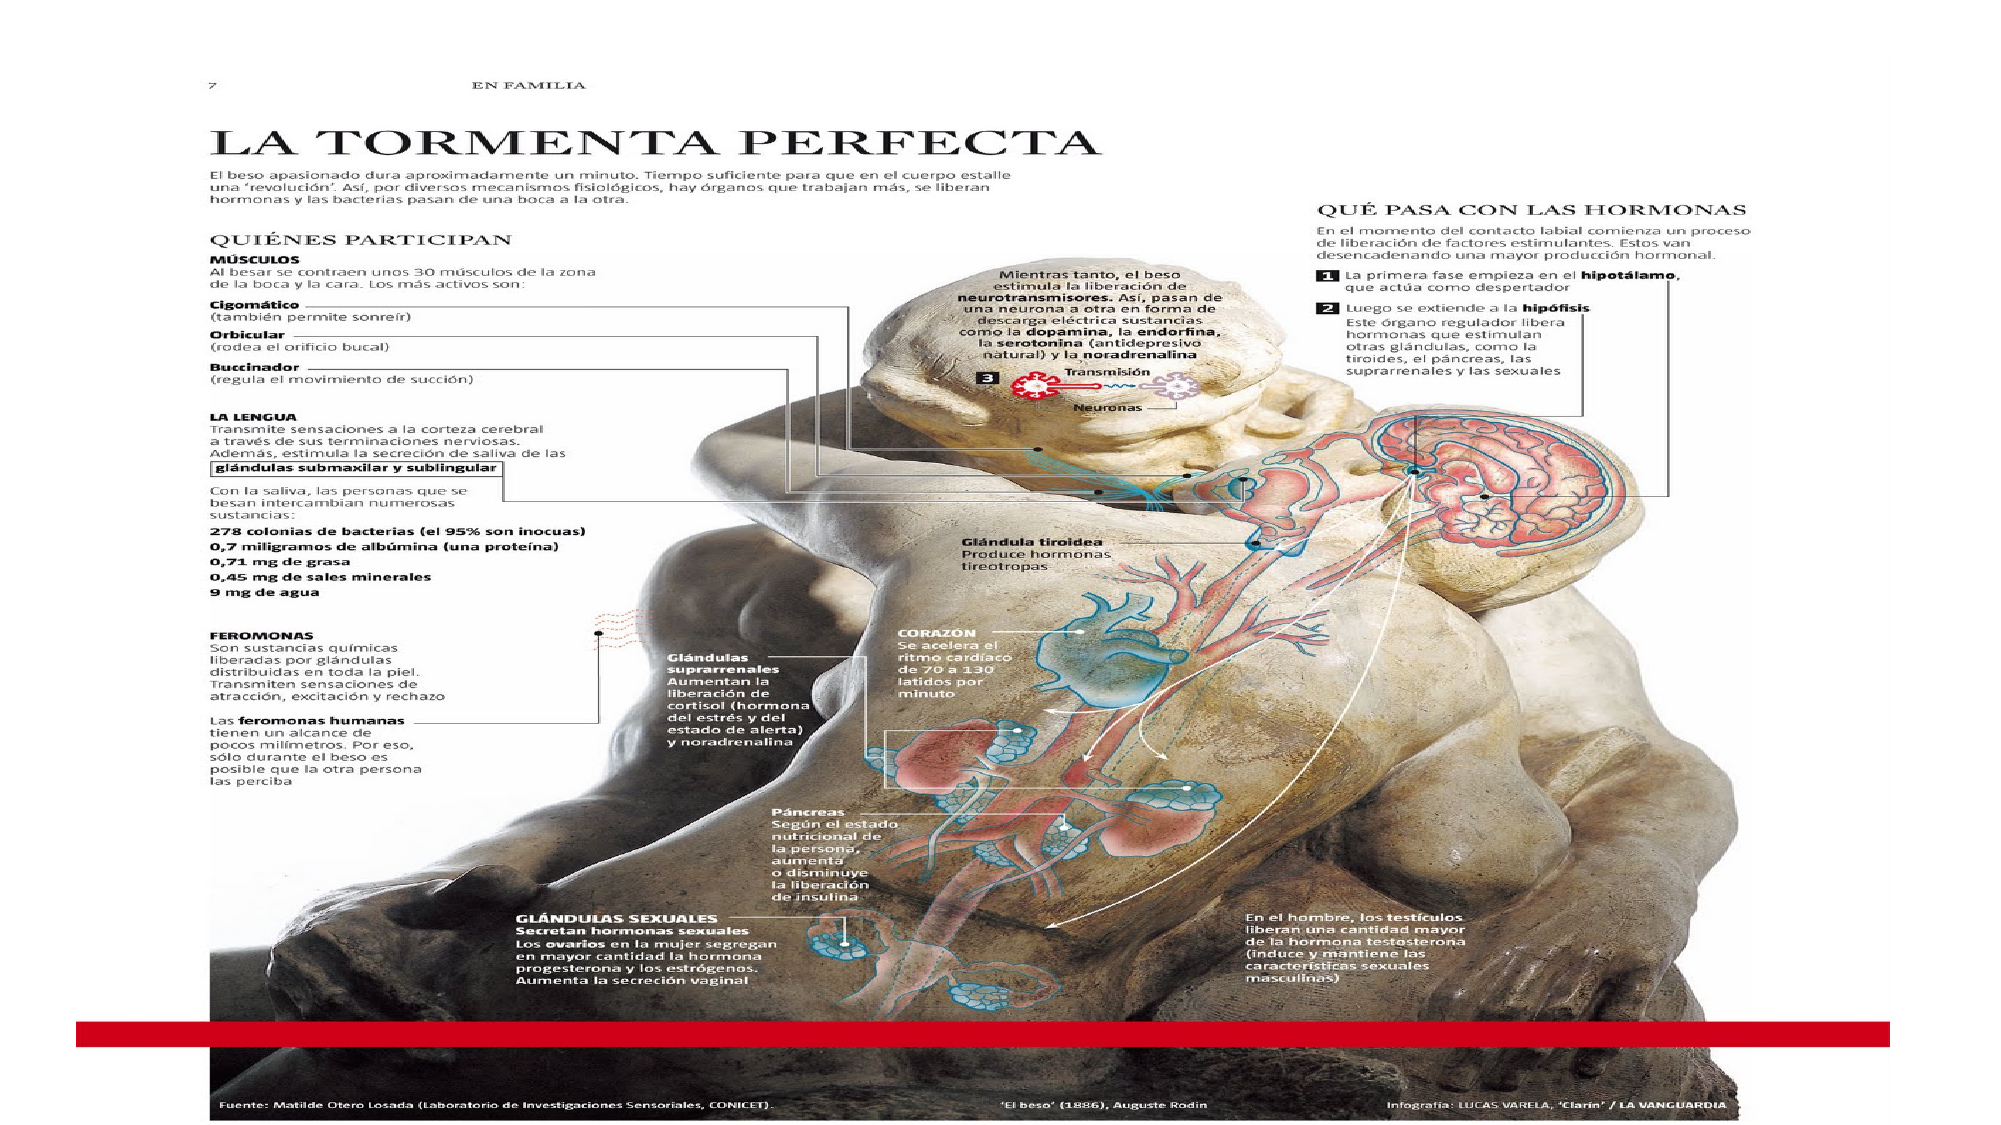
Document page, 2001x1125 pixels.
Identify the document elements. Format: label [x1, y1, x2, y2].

picture [76, 49, 1890, 1125]
